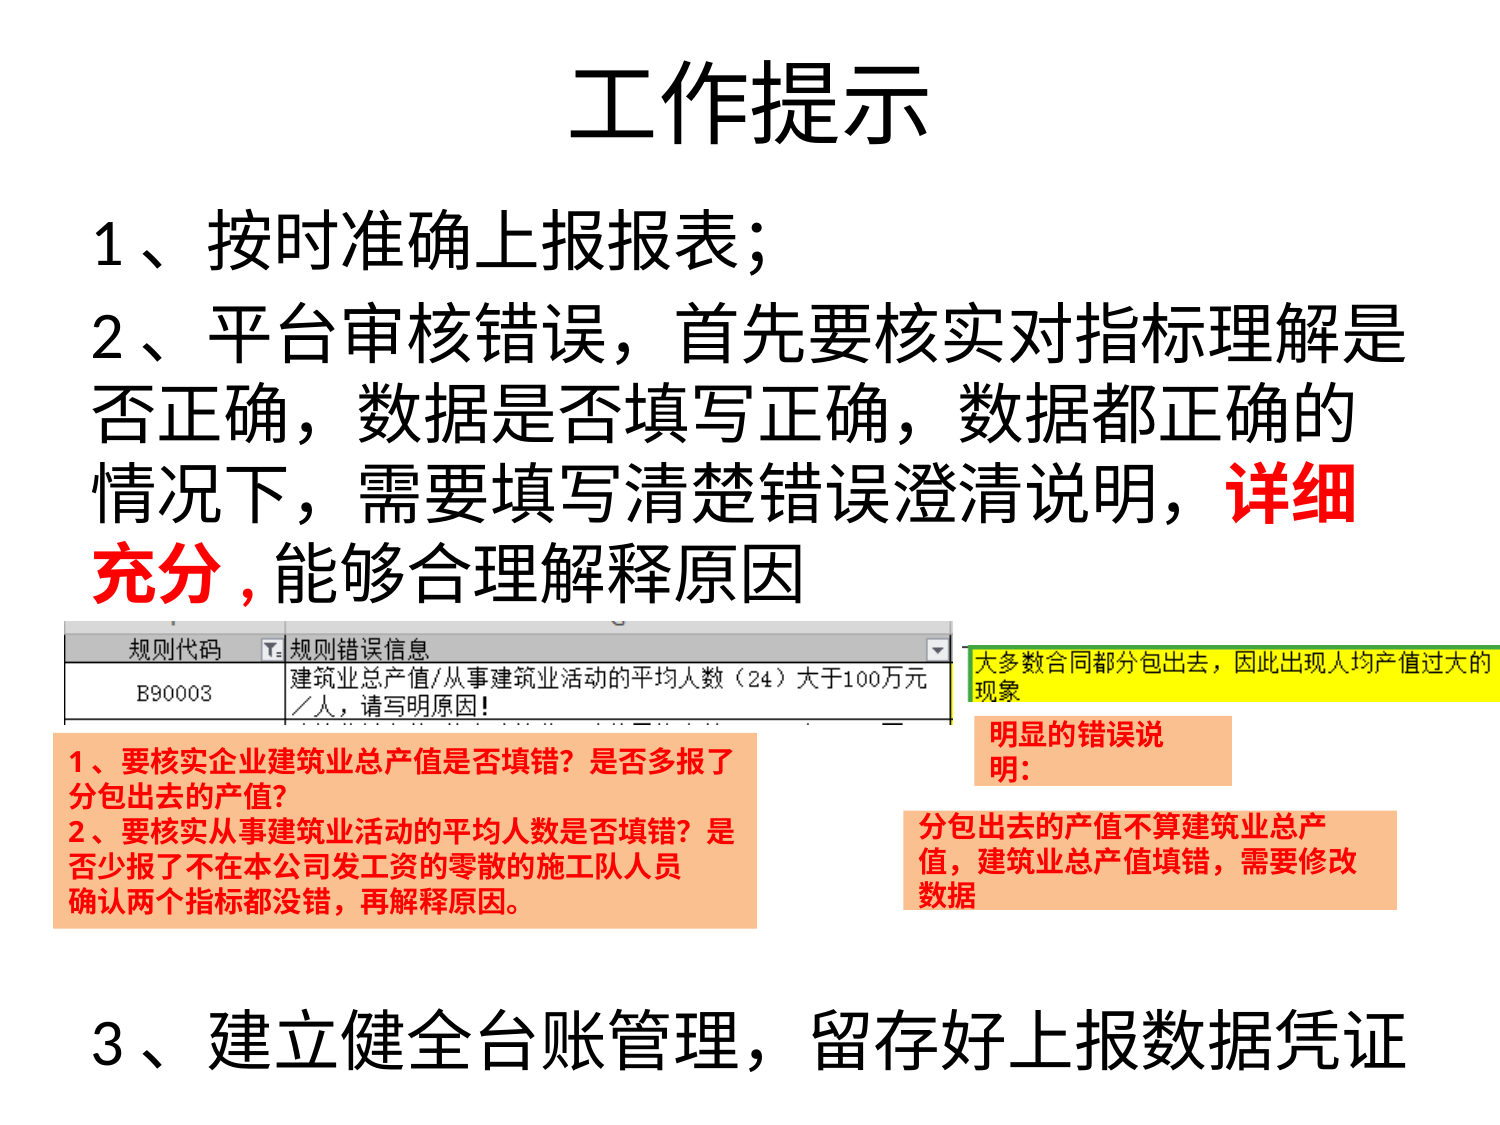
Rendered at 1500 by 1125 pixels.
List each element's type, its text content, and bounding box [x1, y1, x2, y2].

text_box 1、要核实企业建筑业总产值是否填错？是否多报了分包出去的产值？ 2、要核实从事建筑业活动的平均人数是否填错？是否少报了不在本公司发工资的零散的施工队人员 确认两个指标都没错，再解释原因。 [53, 732, 757, 929]
title 工作提示 [74, 6, 1426, 191]
list 1、按时准确上报报表； 2、平台审核错误，首先要核实对指标理解是否正确，数据是否填写正确，数据都正确的情况下，需要填写清楚错误澄清说明，详细充分,能够合理解释原因 3、建立健全台账管理，留存好上报数据凭证 [74, 191, 1426, 646]
picture [64, 621, 953, 725]
picture [962, 644, 1500, 702]
text_box 明显的错误说明： [974, 715, 1232, 786]
text_box 分包出去的产值不算建筑业总产值，建筑业总产值填错，需要修改数据 [903, 810, 1397, 910]
list 1、按时准确上报报表； 2、平台审核错误，首先要核实对指标理解是否正确，数据是否填写正确，数据都正确的情况下，需要填写清楚错误澄清说明，详细充分,能够合理解释原因 3、建立健全台账管理，留存好上报数据凭证 [74, 708, 1426, 1110]
